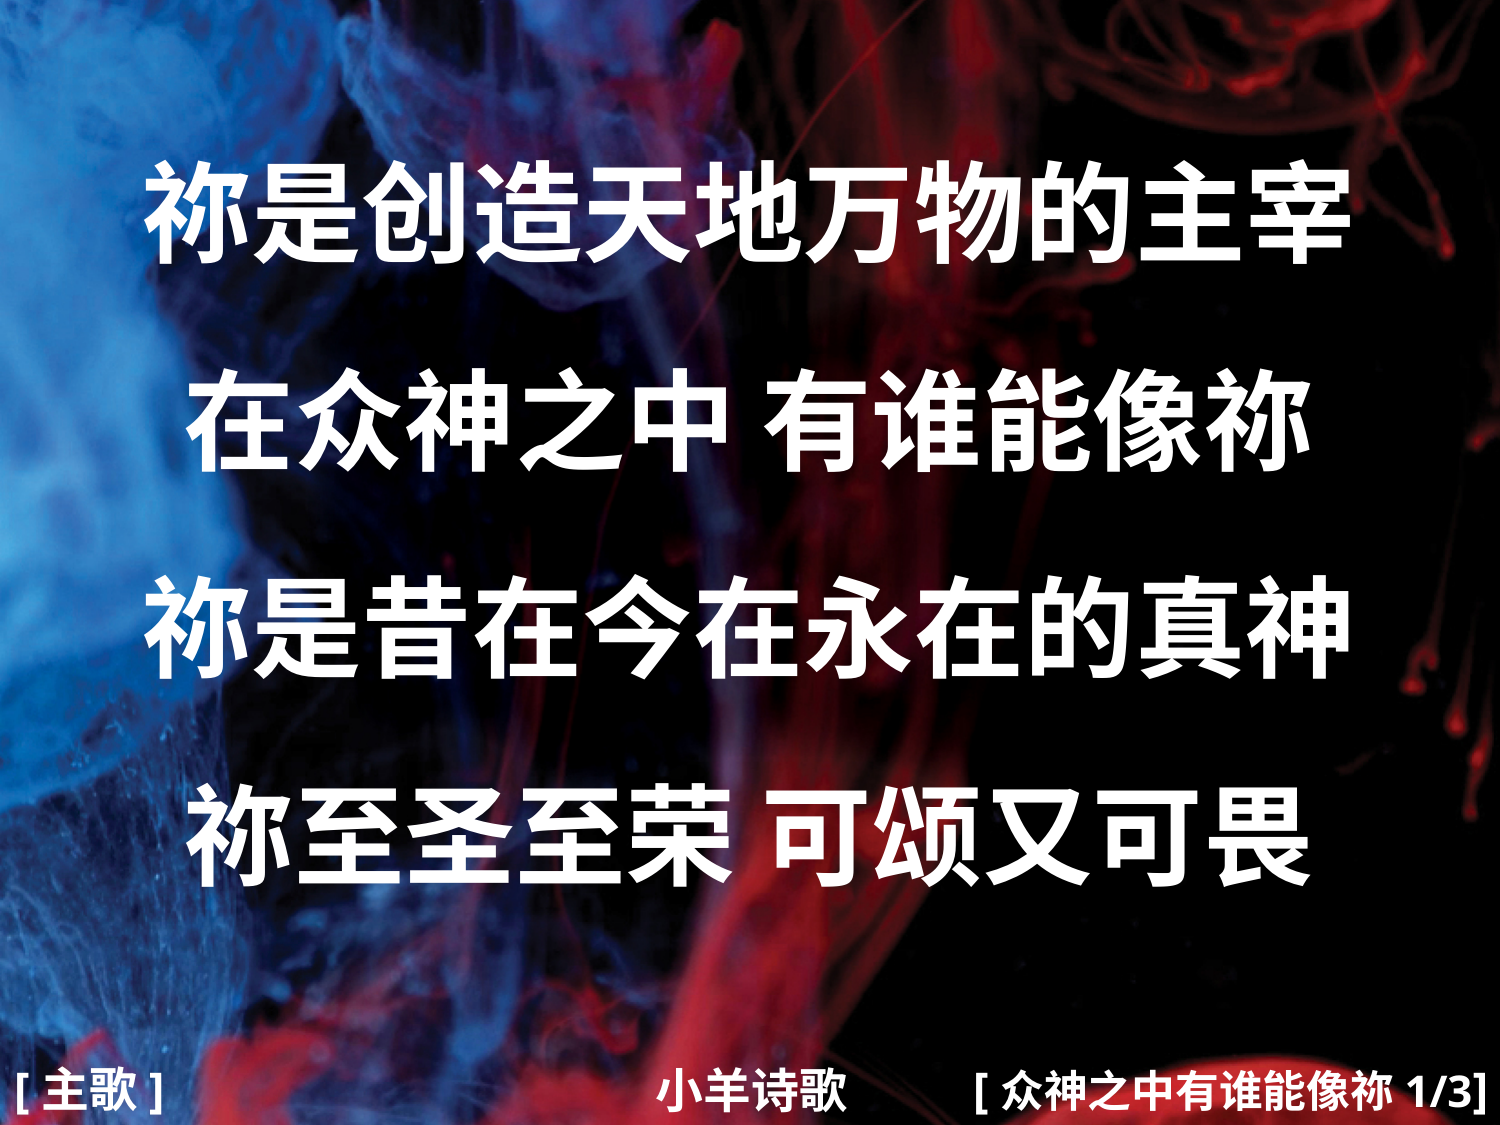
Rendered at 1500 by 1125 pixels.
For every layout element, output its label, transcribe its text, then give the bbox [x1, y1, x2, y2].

picture [0, 0, 1500, 1053]
text_box 祢是创造天地万物的主宰 在众神之中 有谁能像祢 祢是昔在今在永在的真神 祢至圣至荣 可颂又可畏 [0, 137, 1499, 931]
text_box [众神之中有谁能像祢1/3] [941, 1052, 1500, 1125]
text_box [主歌] [0, 1052, 205, 1125]
subtitle 小羊诗歌 [205, 1053, 941, 1125]
